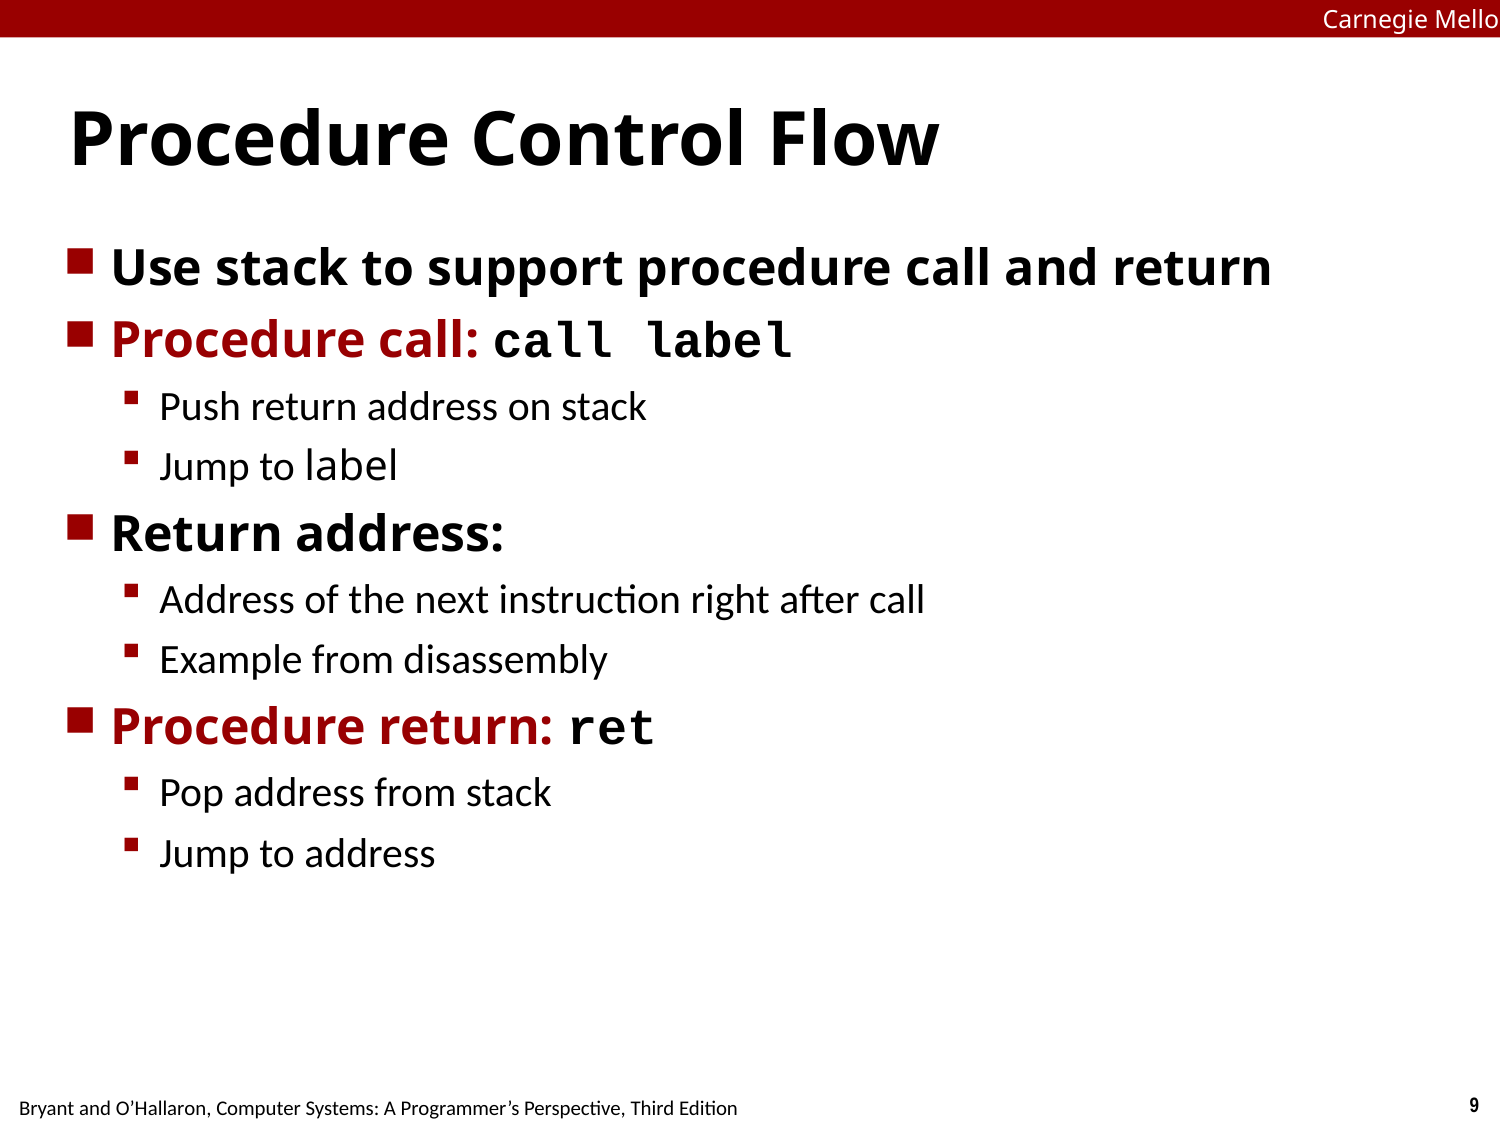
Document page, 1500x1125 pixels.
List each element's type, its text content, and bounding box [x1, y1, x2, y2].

title Procedure Control Flow [62, 41, 1438, 228]
list Use stack to support procedure call and return Procedure call: call label Push return address on stack Jump to label Return address: Address of the next instruction right after call Example from disassembly Procedure return: ret Pop address from stack Jump to address [62, 228, 1438, 1122]
text_box Carnegie Mellon [1322, 3, 1500, 33]
text_box [0, 0, 1500, 38]
